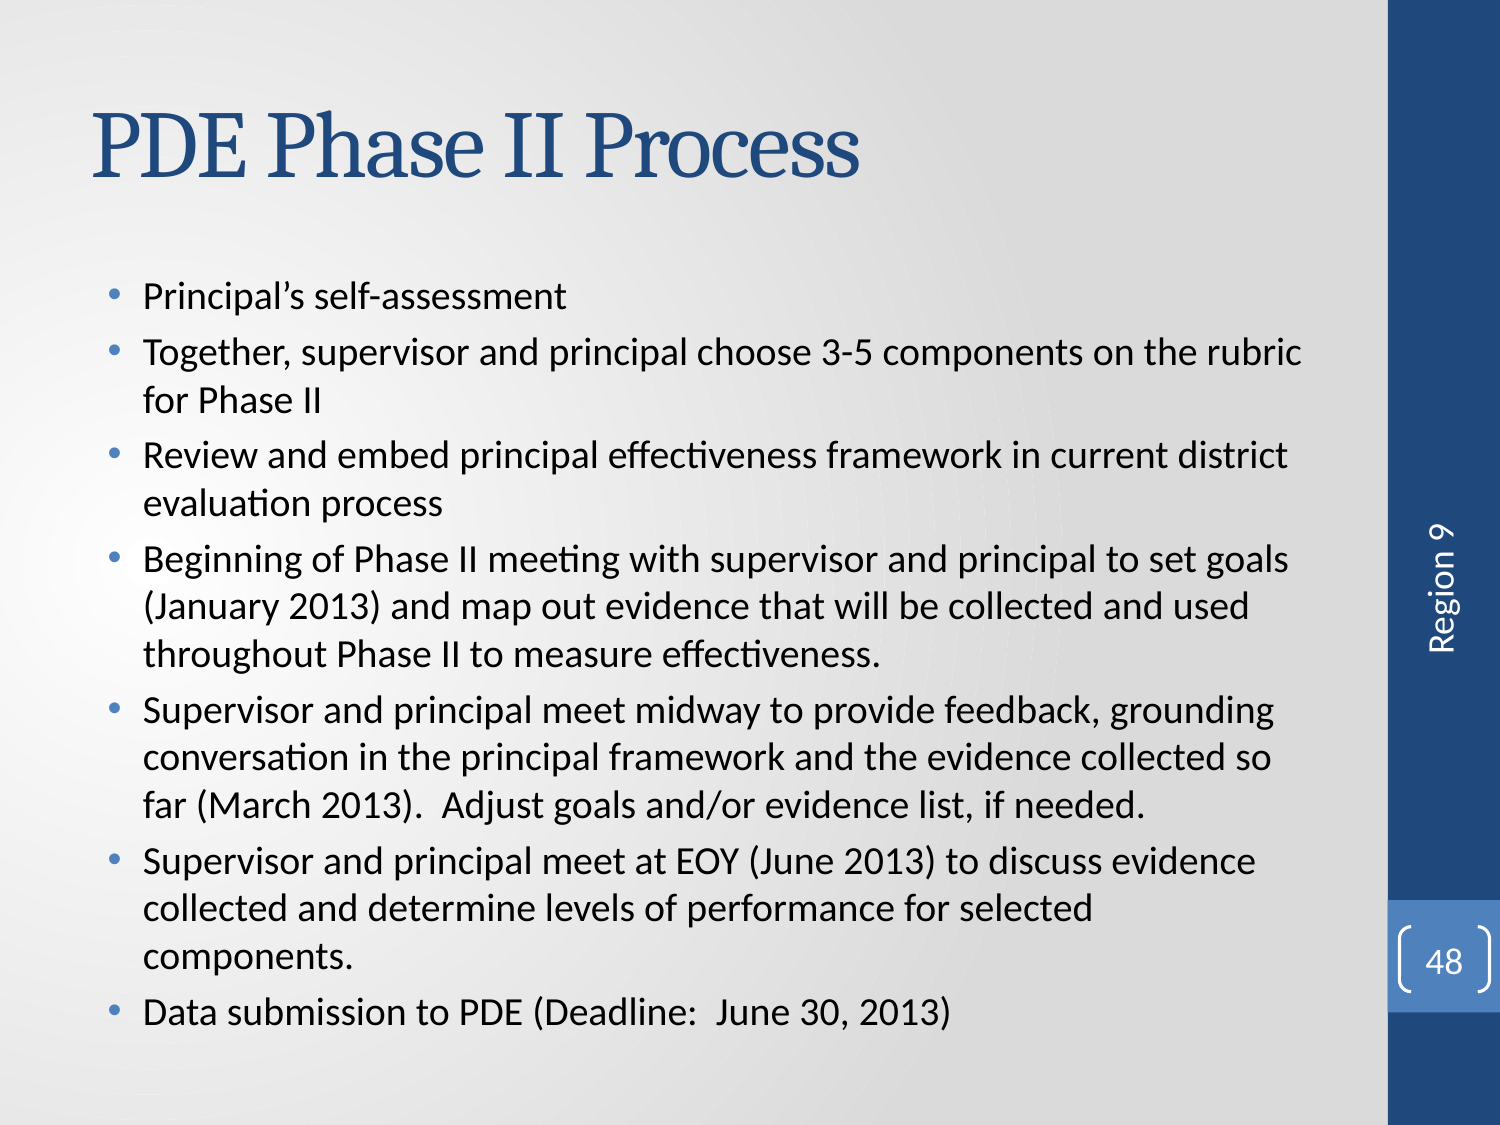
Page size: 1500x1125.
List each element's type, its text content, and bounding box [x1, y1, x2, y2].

slide_number 48 [1397, 925, 1492, 994]
list Principal’s self-assessment Together, supervisor and principal choose 3-5 components on the rubric for Phase II Review and embed principal effectiveness framework in current district evaluation process Beginning of Phase II meeting with supervisor and principal to set goals (January 2013) and map out evidence that will be collected and used throughout Phase II to measure effectiveness. Supervisor and principal meet midway to provide feedback, grounding conversation in the principal framework and the evidence collected so far (March 2013). Adjust goals and/or evidence list, if needed. Supervisor and principal meet at EOY (June 2013) to discuss evidence collected and determine levels of performance for selected components. Data submission to PDE (Deadline: June 30, 2013) [75, 262, 1325, 1050]
footer Region 9 [1408, 500, 1469, 889]
title PDE Phase II Process [75, 45, 1325, 233]
